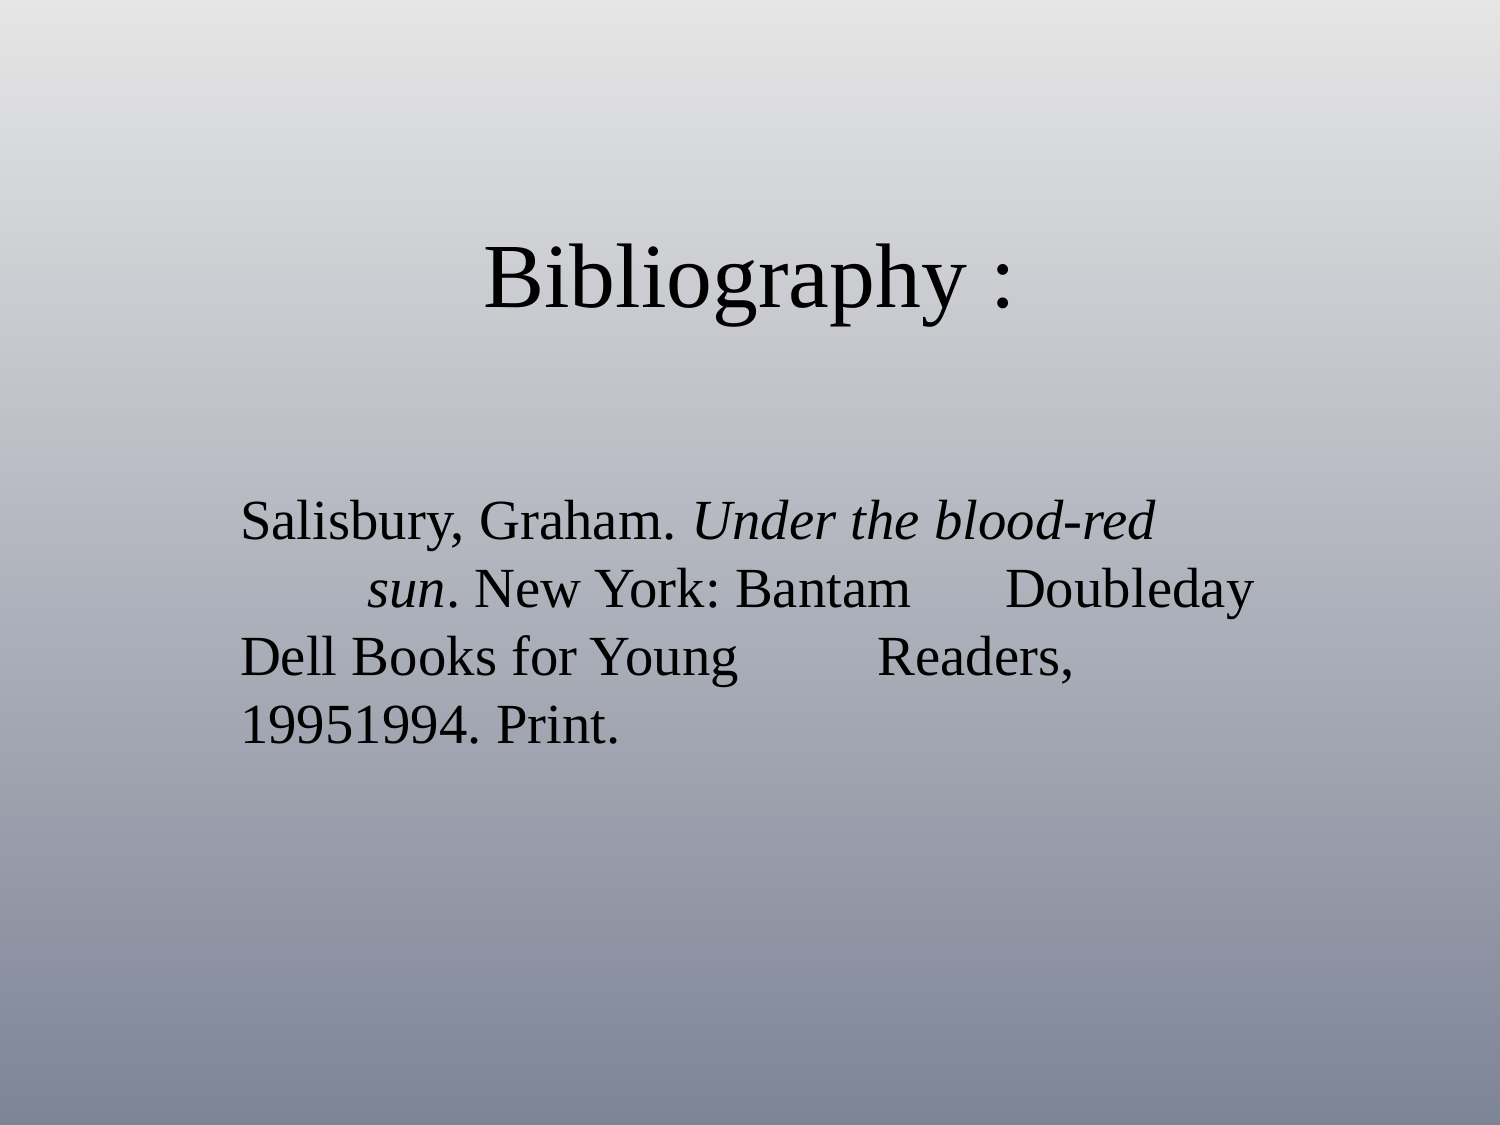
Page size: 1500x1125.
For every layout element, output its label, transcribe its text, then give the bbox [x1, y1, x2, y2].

subtitle Salisbury, Graham. Under the blood-red sun. New York: Bantam Doubleday Dell Books for Young Readers, 19951994. Print. [225, 474, 1275, 763]
title Bibliography : [112, 149, 1388, 392]
